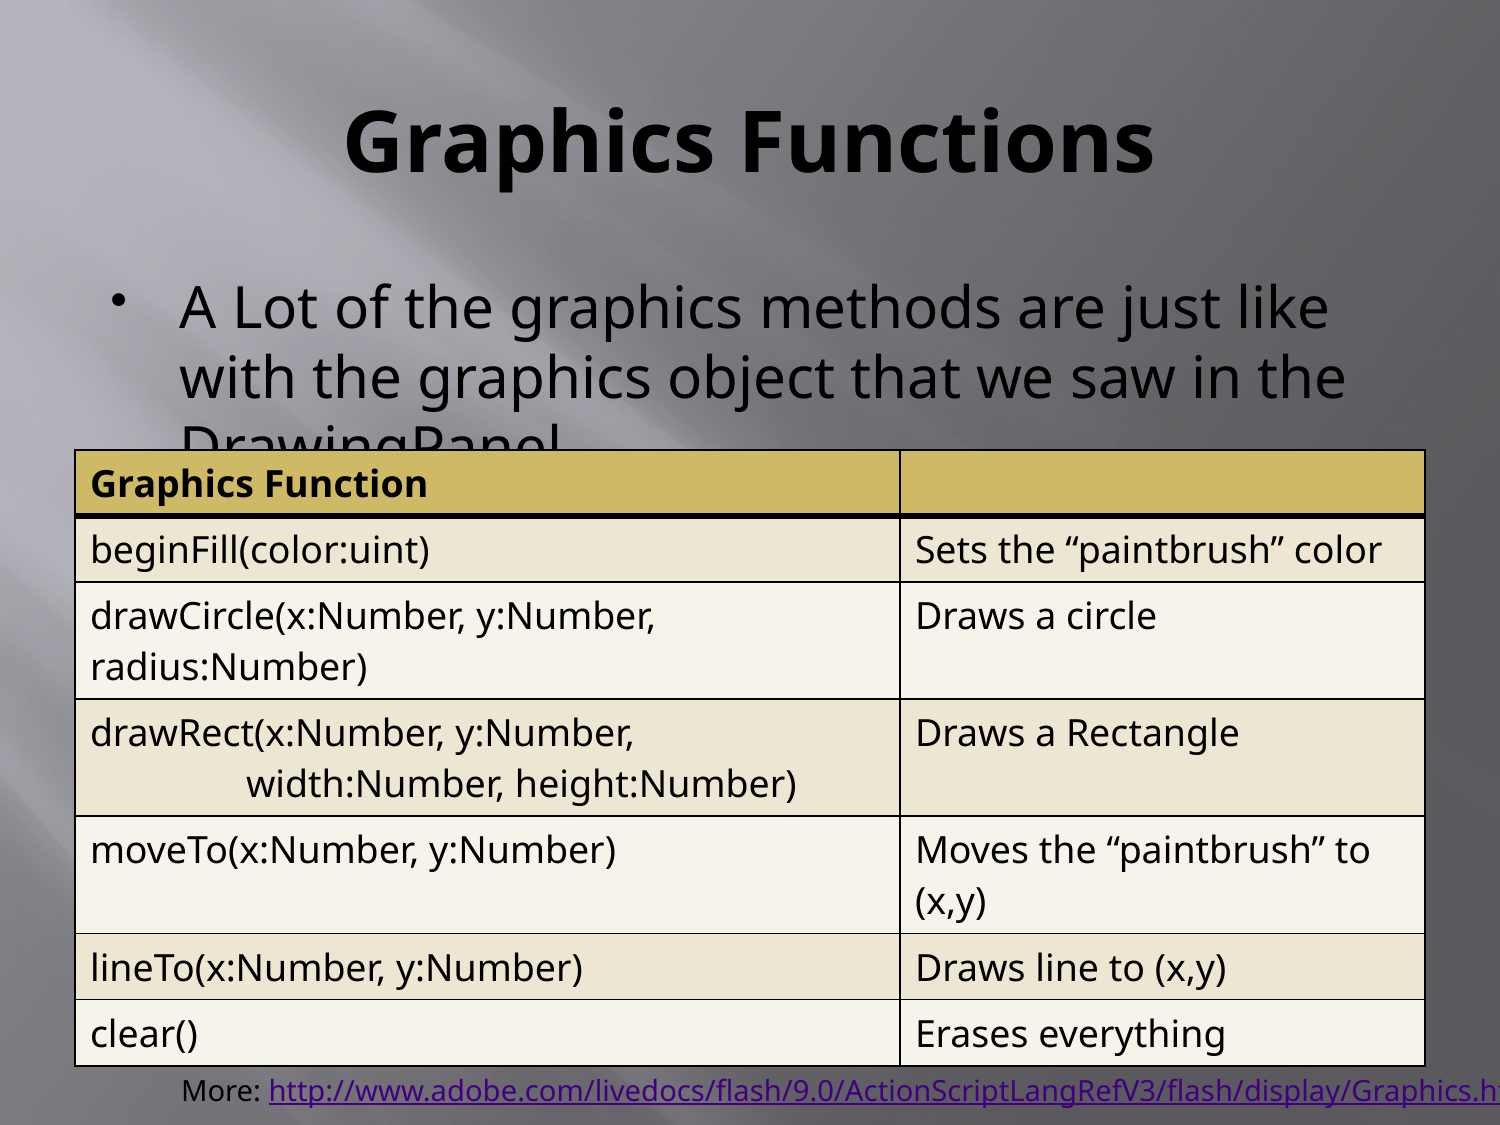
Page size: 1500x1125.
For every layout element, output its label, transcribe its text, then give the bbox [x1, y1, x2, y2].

text_box More: http://www.adobe.com/livedocs/flash/9.0/ActionScriptLangRefV3/flash/display/Graphics.html [166, 1064, 1500, 1119]
table_header Graphics Function [76, 451, 899, 513]
table_cell Erases everything [901, 1000, 1424, 1064]
list A Lot of the graphics methods are just like with the graphics object that we saw in the DrawingPanel [75, 262, 1425, 449]
table_cell Sets the “paintbrush” color [901, 519, 1424, 581]
table_cell Draws a circle [901, 583, 1424, 698]
table_cell lineTo(x:Number, y:Number) [76, 934, 899, 999]
table_cell moveTo(x:Number, y:Number) [76, 817, 899, 933]
table_cell drawCircle(x:Number, y:Number, radius:Number) [76, 583, 899, 698]
table_cell beginFill(color:uint) [76, 519, 899, 581]
table_cell Draws line to (x,y) [901, 934, 1424, 999]
title Graphics Functions [75, 45, 1425, 233]
table_cell Draws a Rectangle [901, 700, 1424, 815]
table_header [901, 451, 1424, 513]
table_cell Moves the “paintbrush” to (x,y) [901, 817, 1424, 933]
table_cell drawRect(x:Number, y:Number, width:Number, height:Number) [76, 700, 899, 815]
table_cell clear() [76, 1000, 899, 1065]
